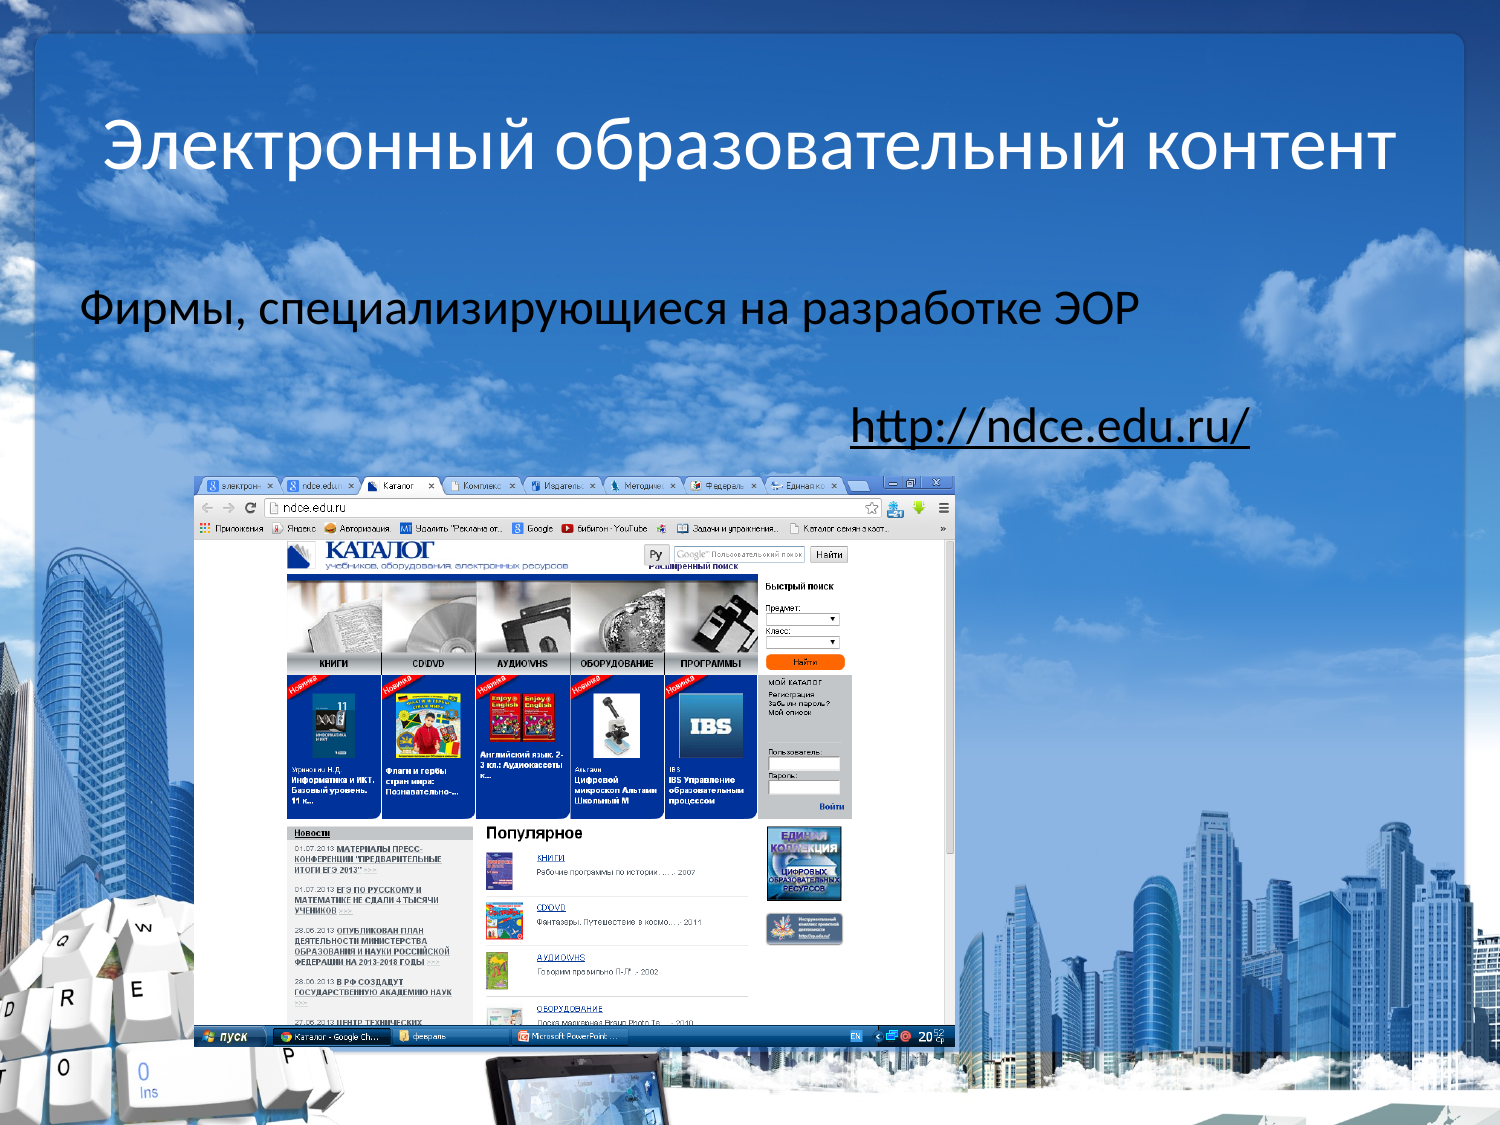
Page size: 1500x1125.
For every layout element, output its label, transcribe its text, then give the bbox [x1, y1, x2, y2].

title Электронный образовательный контент [75, 45, 1425, 233]
text_box Фирмы, специализирующиеся на разработке ЭОР [64, 267, 1376, 342]
picture [0, 0, 1500, 1125]
text_box http://ndce.edu.ru/ [835, 385, 1277, 460]
